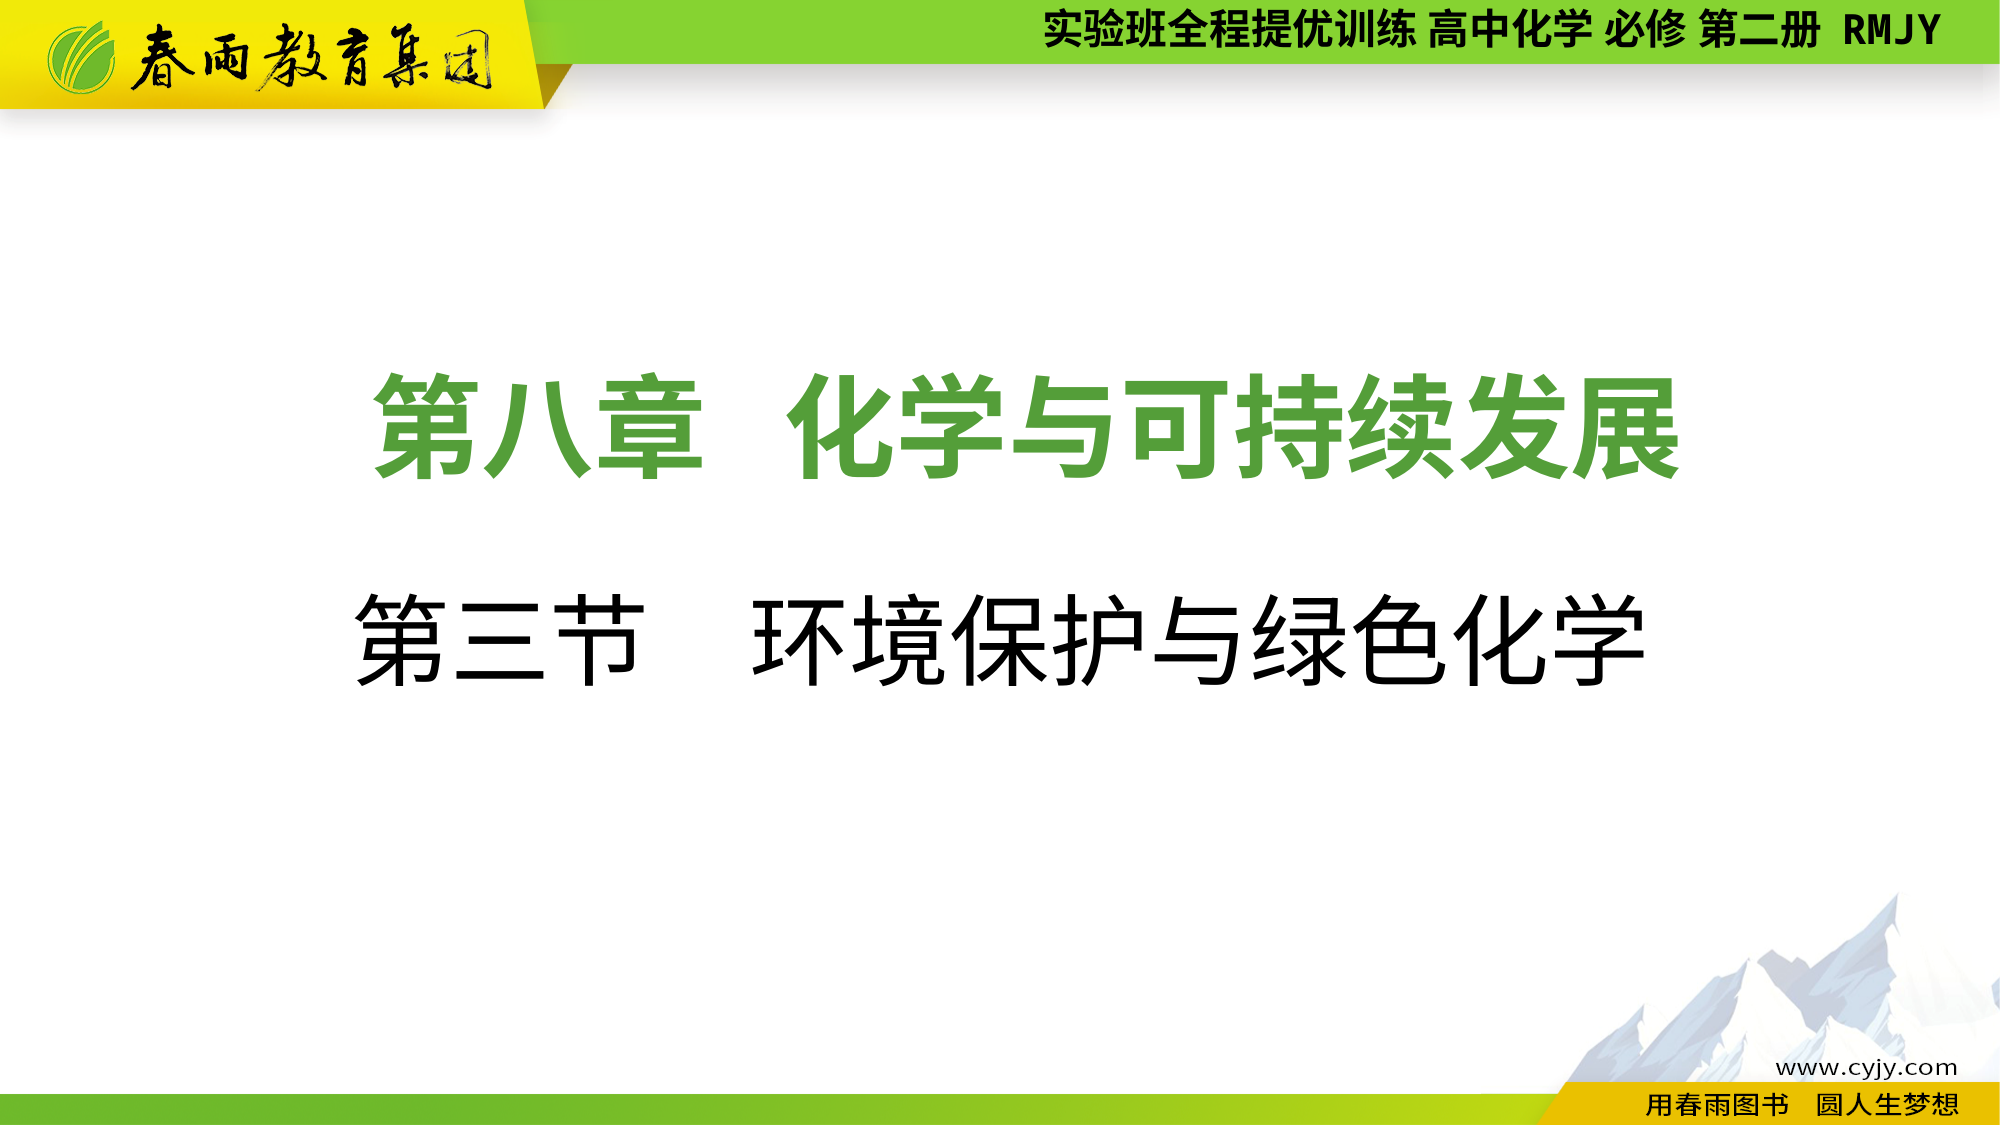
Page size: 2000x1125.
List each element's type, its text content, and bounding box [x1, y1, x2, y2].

text_box 第八章 化学与可持续发展 [54, 282, 1946, 500]
text_box 第三节 环境保护与绿色化学 [54, 511, 1946, 706]
picture [0, 0, 2000, 1125]
